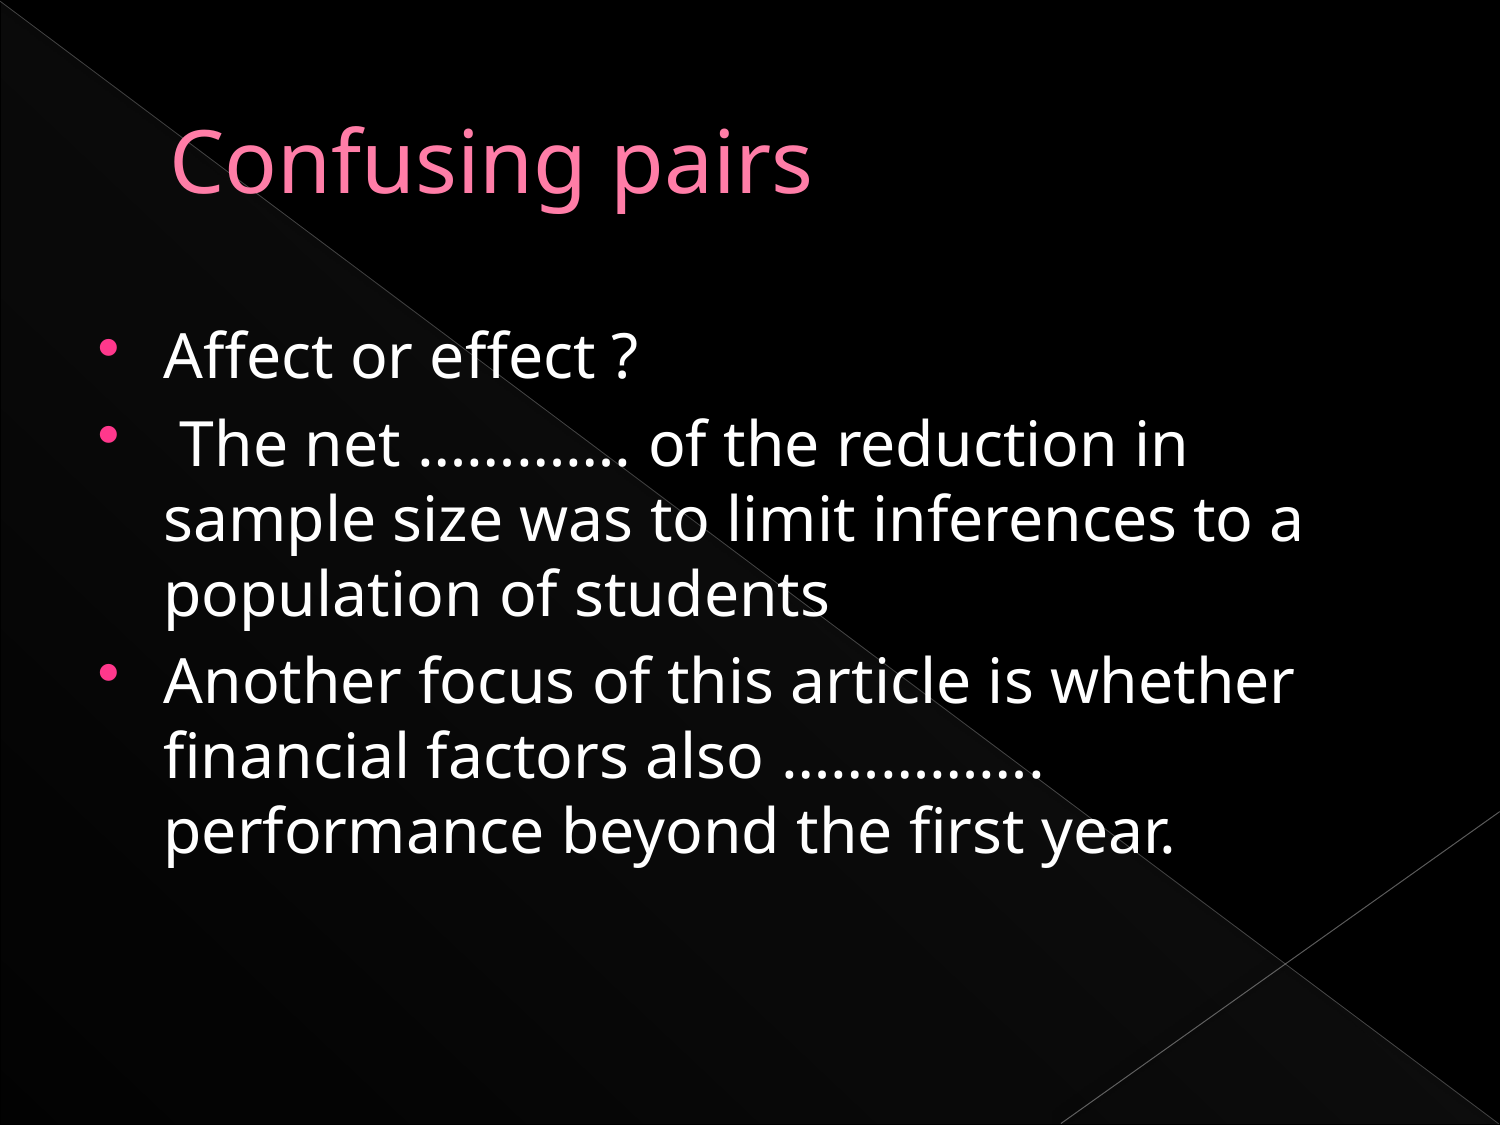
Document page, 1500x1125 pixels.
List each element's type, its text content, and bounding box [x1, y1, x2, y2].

title Confusing pairs [75, 43, 1425, 274]
list Affect or effect ? The net …………. of the reduction in sample size was to limit inferences to a population of students Another focus of this article is whether financial factors also ……………. performance beyond the first year. [75, 308, 1425, 1059]
